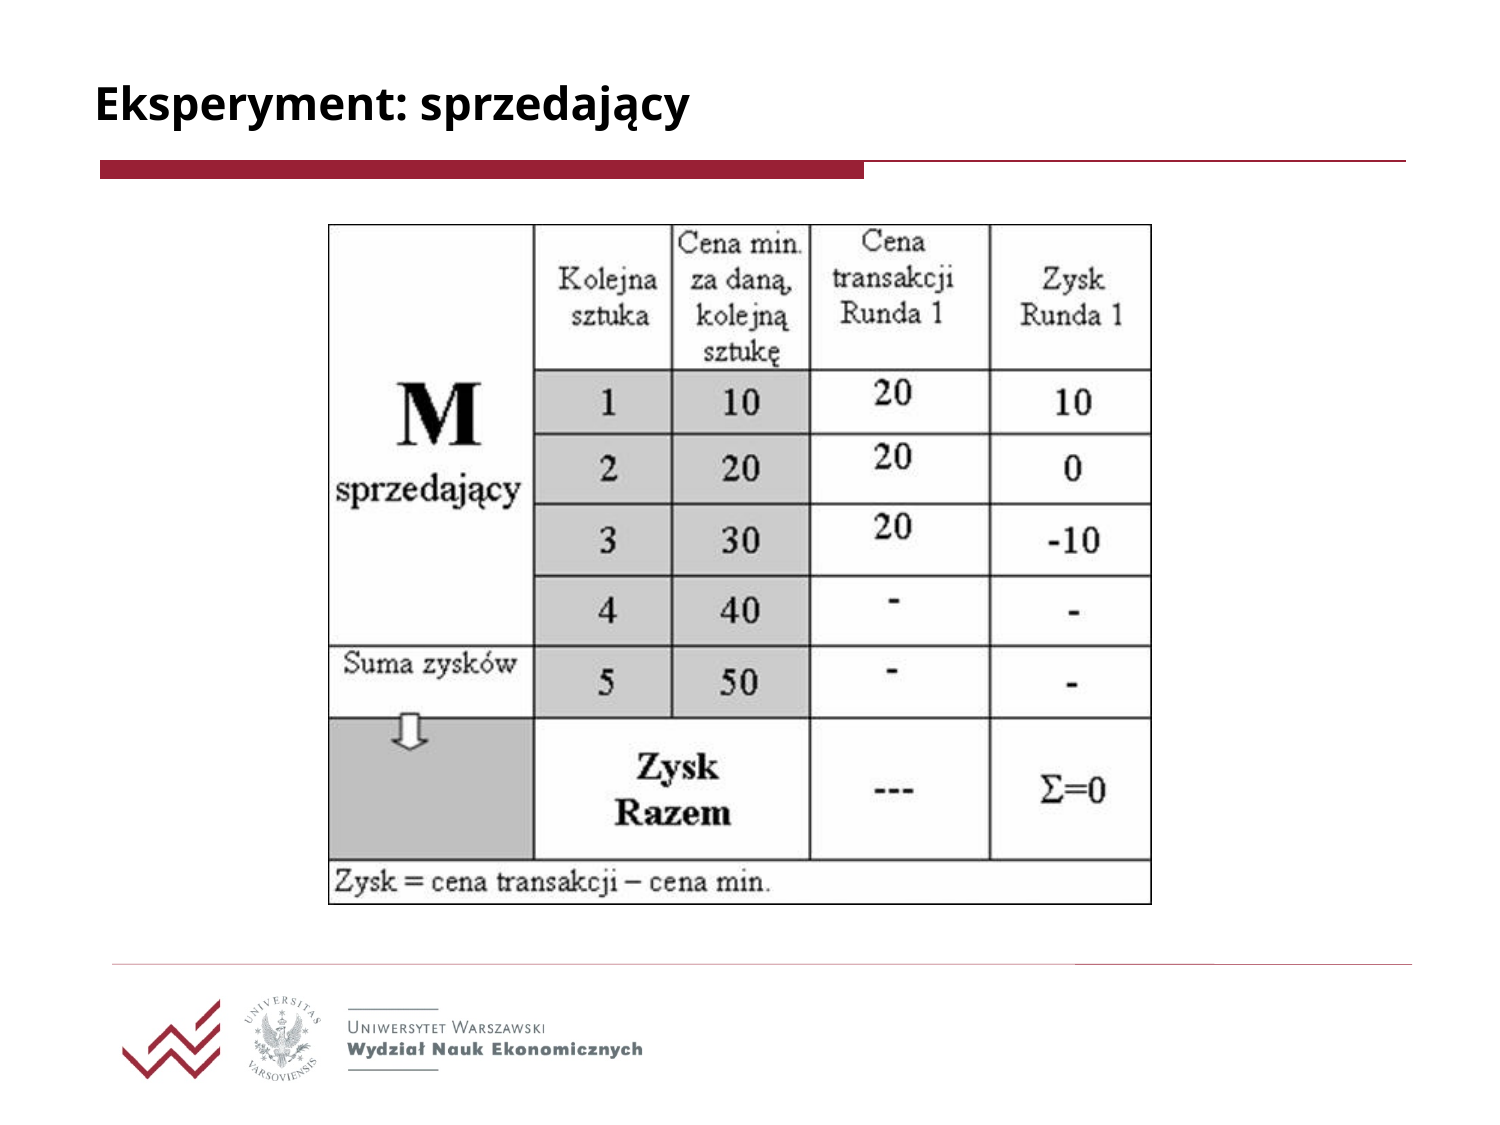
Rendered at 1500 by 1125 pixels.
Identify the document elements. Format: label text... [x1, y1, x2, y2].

picture [75, 952, 688, 1125]
title Eksperyment: sprzedający [93, 42, 1406, 162]
picture [328, 224, 1152, 906]
